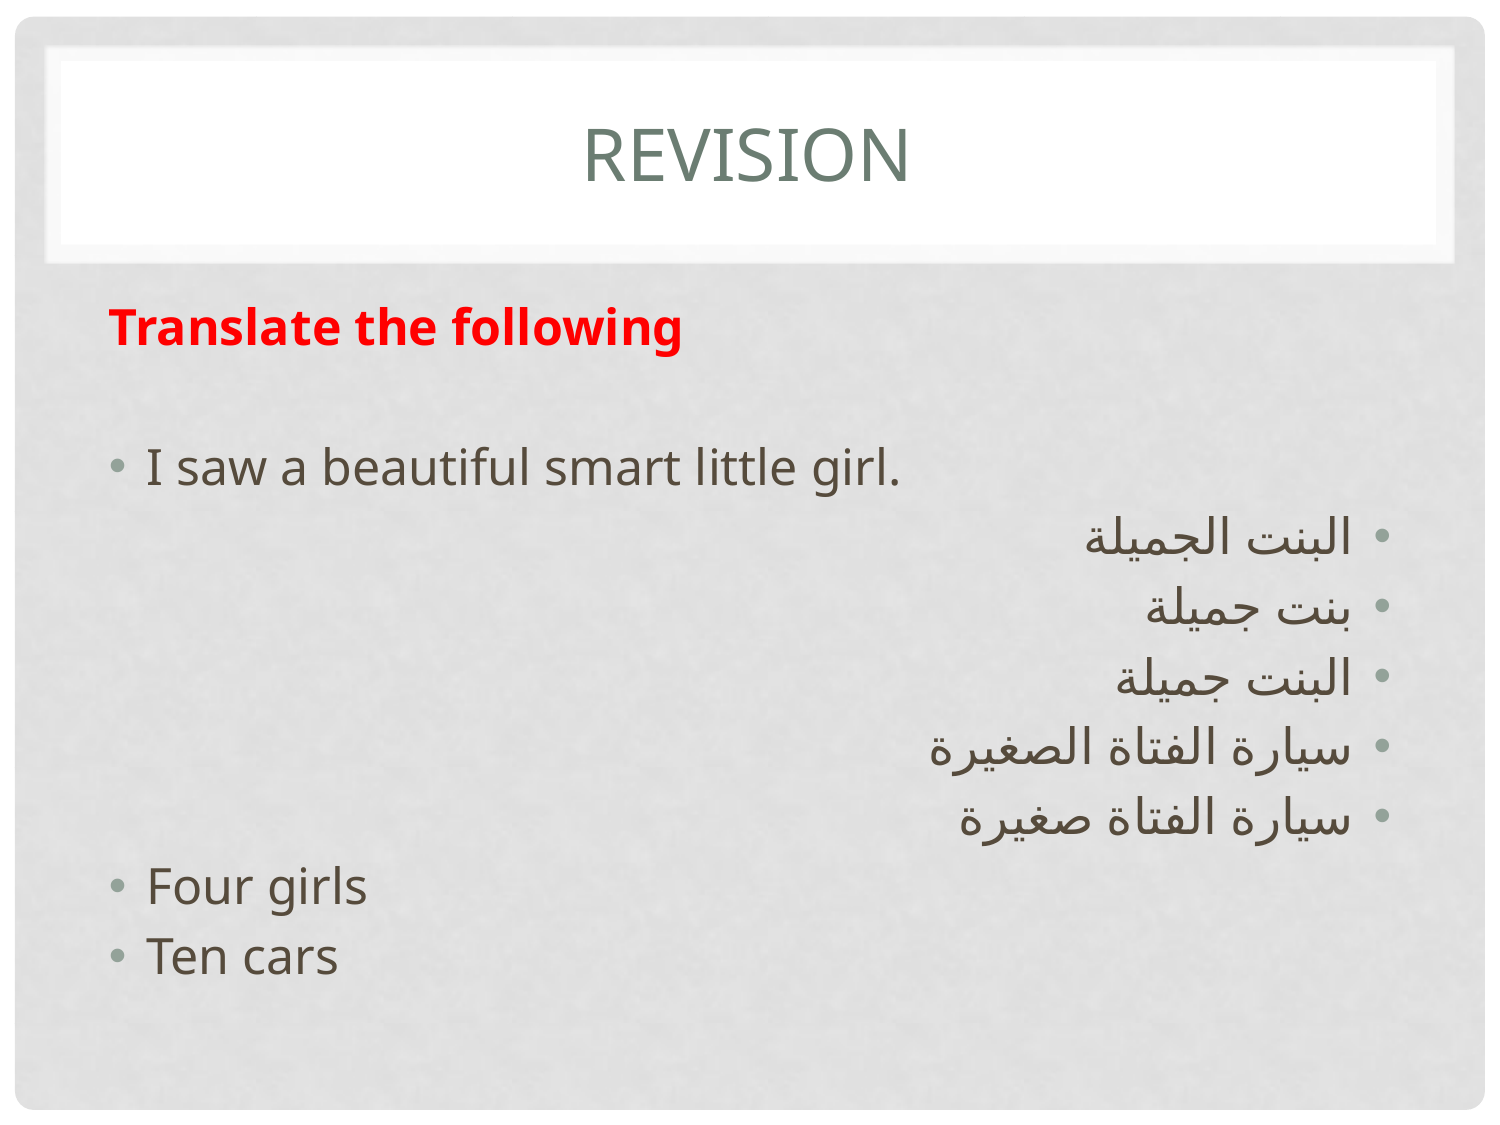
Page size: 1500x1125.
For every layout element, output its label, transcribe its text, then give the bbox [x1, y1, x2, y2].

list Translate the following I saw a beautiful smart little girl. البنت الجميلة بنت جميلة البنت جميلة سيارة الفتاة الصغيرة سيارة الفتاة صغيرة Four girls Ten cars [75, 287, 1425, 1005]
title revision [69, 66, 1425, 238]
